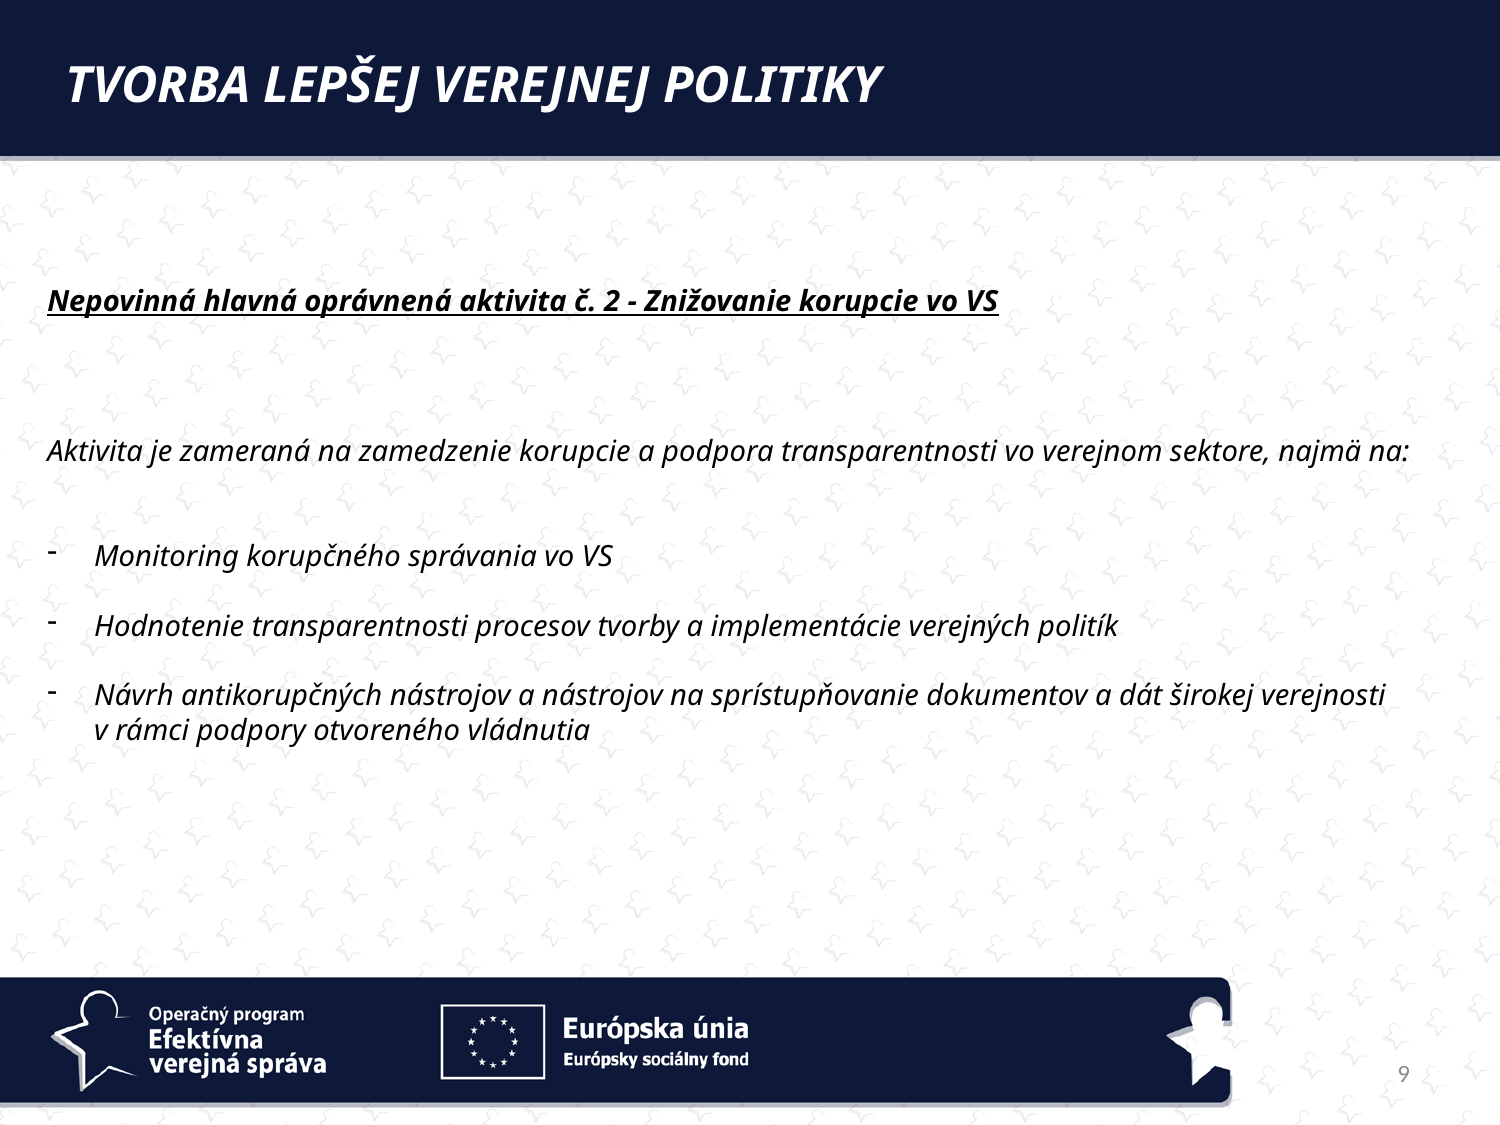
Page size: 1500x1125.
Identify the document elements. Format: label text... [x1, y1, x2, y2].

slide_number 9 [1074, 1042, 1425, 1103]
picture [0, 0, 1500, 1125]
text_box TVORBA LEPŠEJ VEREJNEJ POLITIKY [50, 45, 1472, 120]
text_box Nepovinná hlavná oprávnená aktivita č. 2 - Znižovanie korupcie vo VS Aktivita je zameraná na zamedzenie korupcie a podpora transparentnosti vo verejnom sektore, najmä na: Monitoring korupčného správania vo VS Hodnotenie transparentnosti procesov tvorby a implementácie verejných politík Návrh antikorupčných nástrojov a nástrojov na sprístupňovanie dokumentov a dát širokej verejnosti v rámci podpory otvoreného vládnutia [32, 269, 1454, 754]
text_box [50, 224, 1487, 997]
